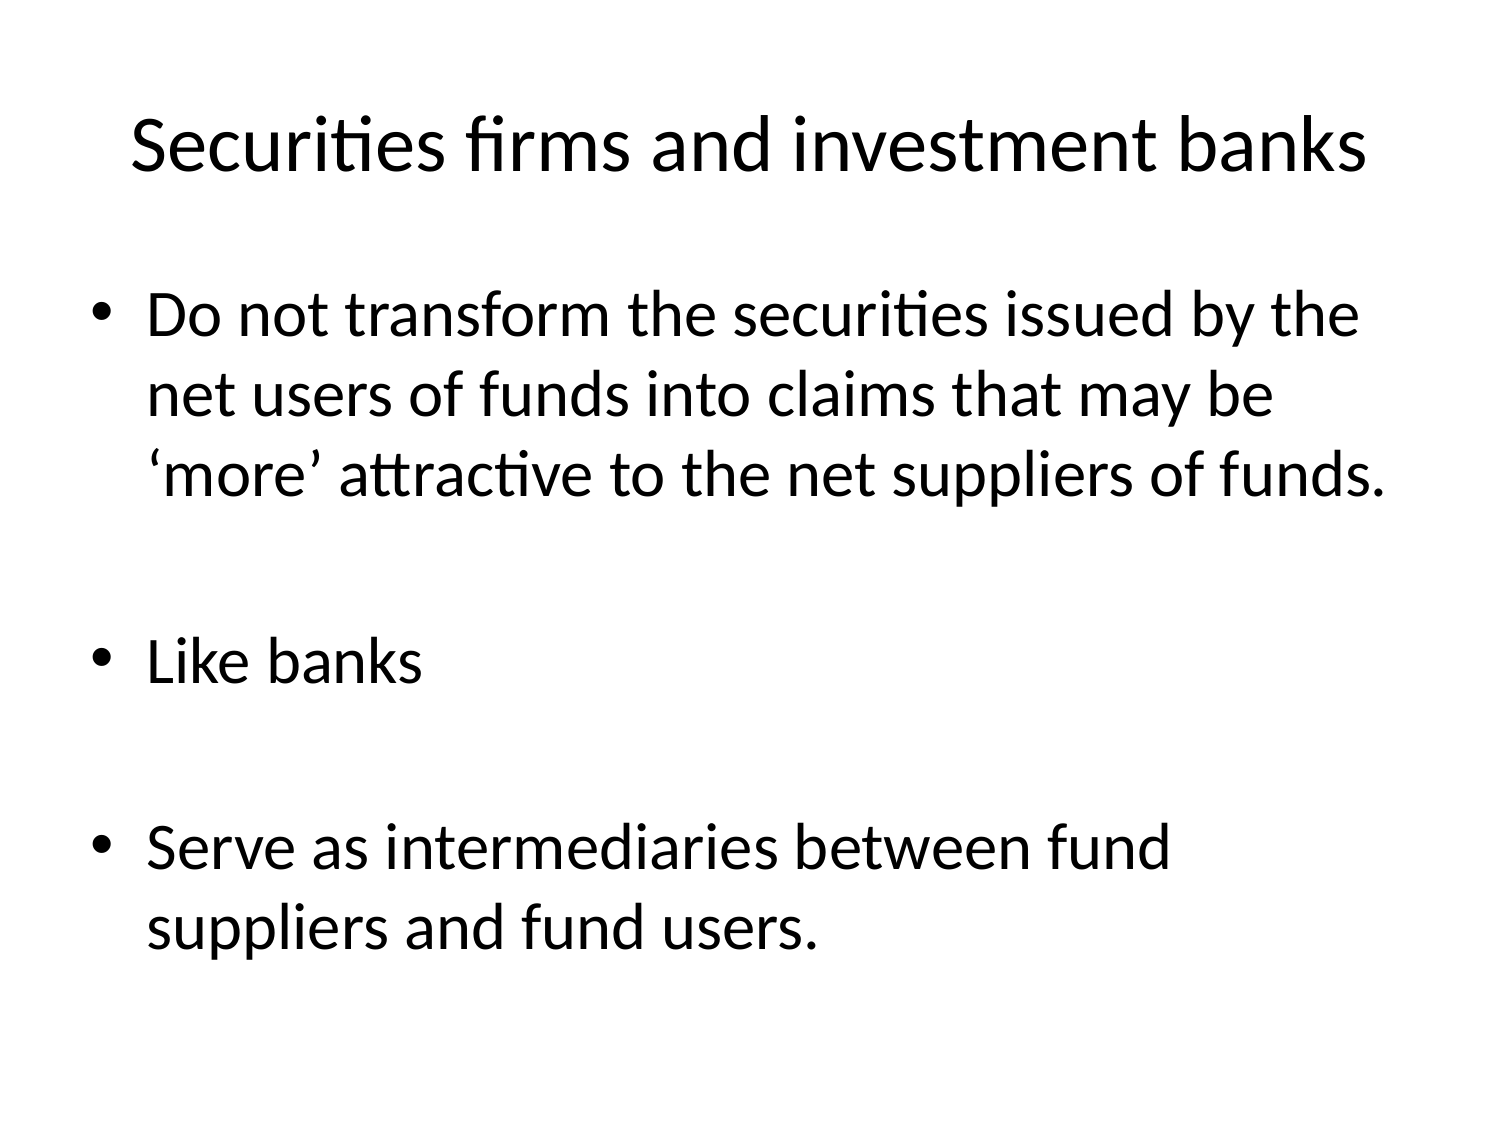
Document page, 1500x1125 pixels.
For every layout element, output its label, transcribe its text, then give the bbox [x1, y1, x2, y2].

list Do not transform the securities issued by the net users of funds into claims that may be ‘more’ attractive to the net suppliers of funds. Like banks Serve as intermediaries between fund suppliers and fund users. [75, 262, 1425, 1005]
title Securities firms and investment banks [75, 45, 1425, 233]
